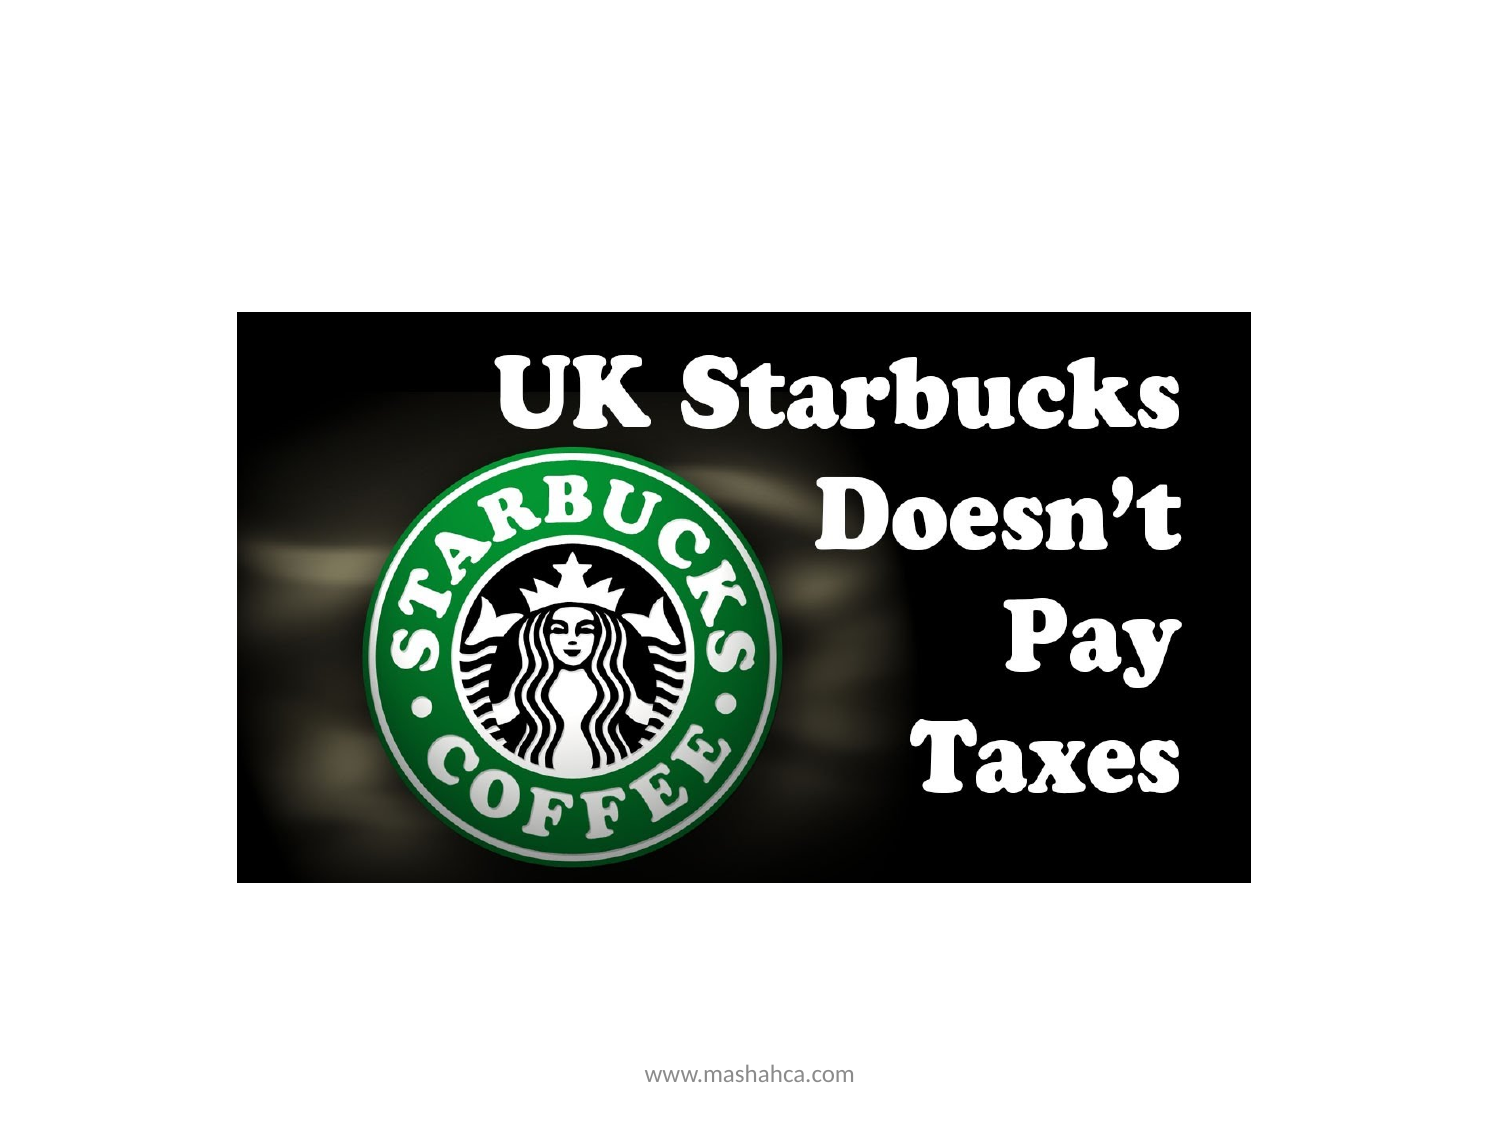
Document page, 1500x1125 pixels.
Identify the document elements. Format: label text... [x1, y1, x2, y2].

picture [237, 312, 1252, 883]
footer www.mashahca.com [512, 1042, 988, 1103]
